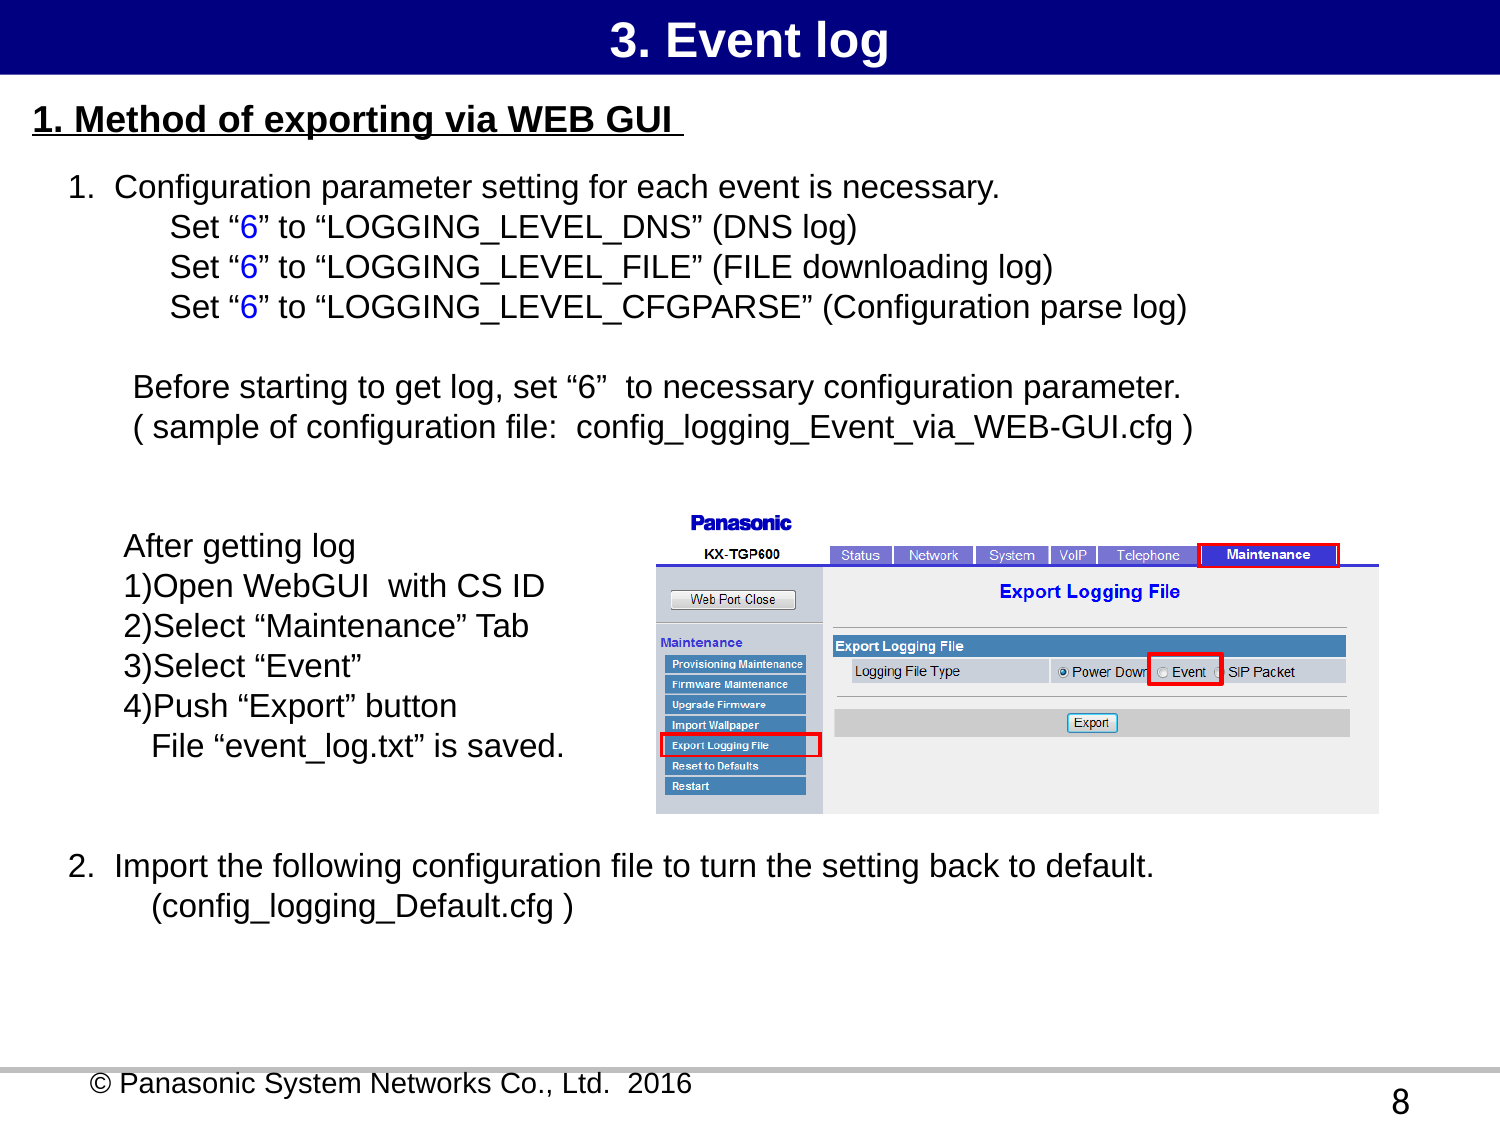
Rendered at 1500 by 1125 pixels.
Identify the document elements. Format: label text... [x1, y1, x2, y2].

text_box 1. Method of exporting via WEB GUI [17, 87, 1368, 148]
text_box 3. Event log [0, 0, 1500, 75]
text_box 1. Configuration parameter setting for each event is necessary. Set “6” to “LOGGING_LEVEL_DNS” (DNS log) Set “6” to “LOGGING_LEVEL_FILE” (FILE downloading log) Set “6” to “LOGGING_LEVEL_CFGPARSE” (Configuration parse log) Before starting to get log, set “6” to necessary configuration parameter. ( sample of configuration file: config_logging_Event_via_WEB-GUI.cfg ) After getting log 1)Open WebGUI with CS ID 2)Select “Maintenance” Tab 3)Select “Event” 4)Push “Export” button File “event_log.txt” is saved. 2. Import the following configuration file to turn the setting back to default. (config_logging_Default.cfg ) [53, 157, 1459, 932]
slide_number 8 [1074, 1069, 1425, 1125]
picture [584, 505, 1489, 832]
